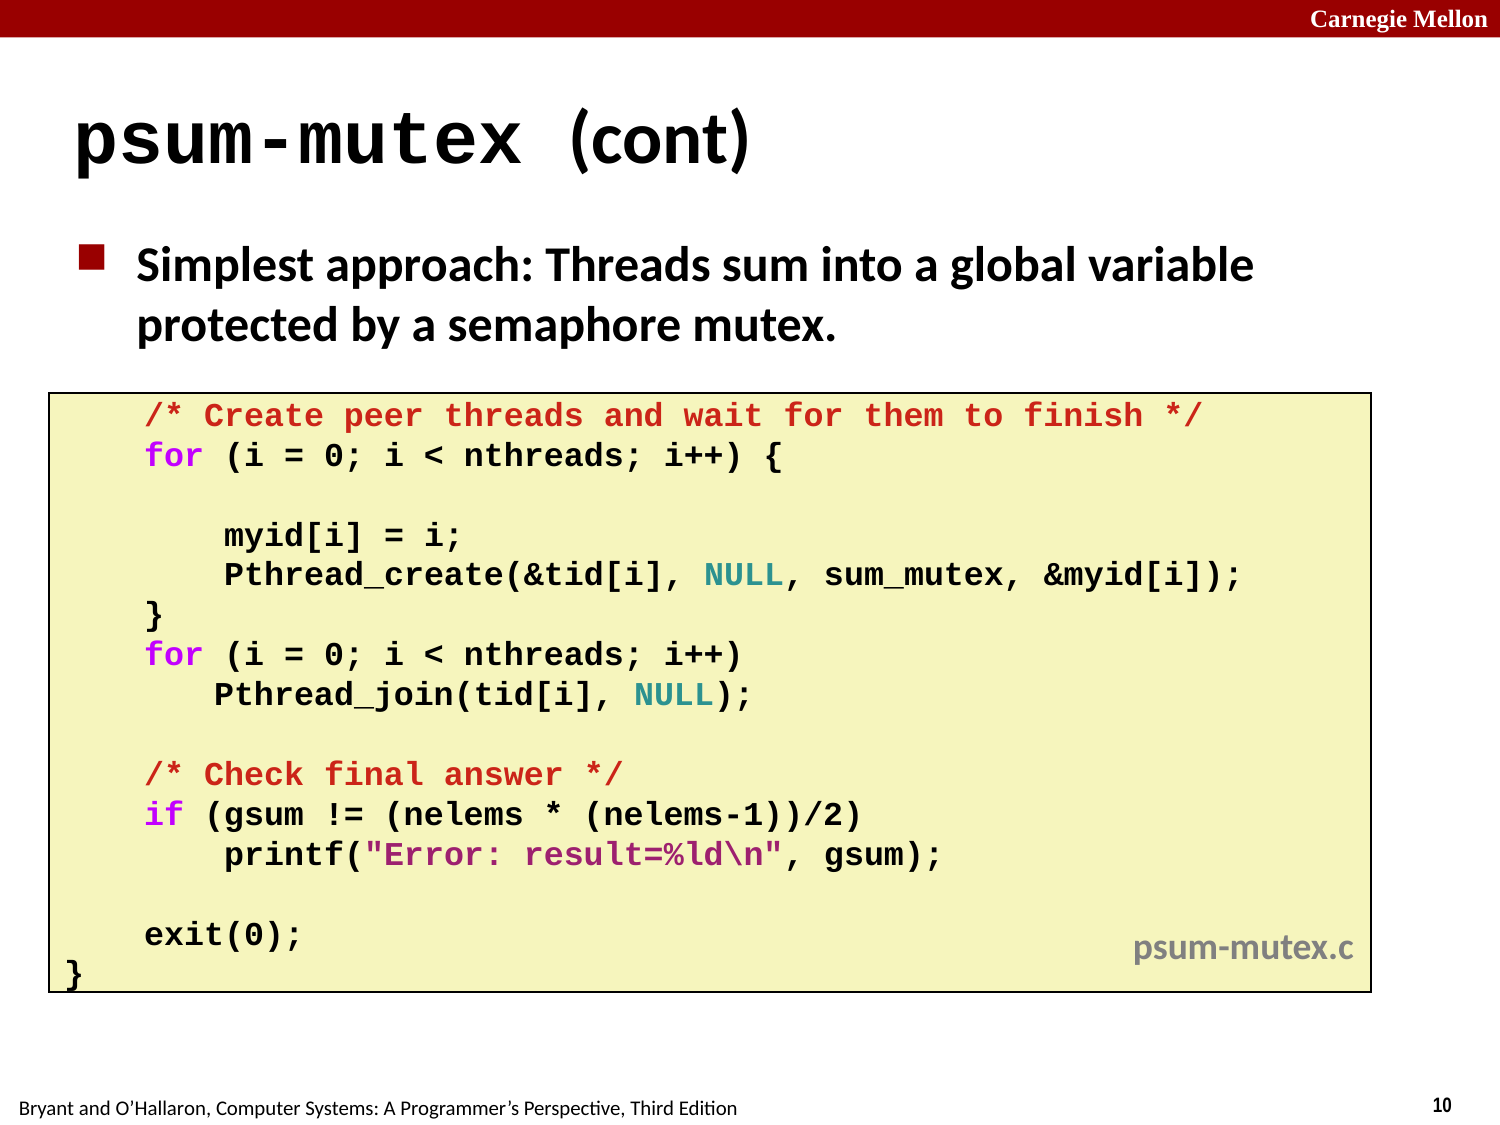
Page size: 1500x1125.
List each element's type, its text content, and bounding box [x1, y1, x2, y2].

list Simplest approach: Threads sum into a global variable protected by a semaphore mutex. [64, 223, 1361, 426]
text_box /* Create peer threads and wait for them to finish */ for (i = 0; i < nthreads; i++) { myid[i] = i; Pthread_create(&tid[i], NULL, sum_mutex, &myid[i]); } for (i = 0; i < nthreads; i++) Pthread_join(tid[i], NULL); /* Check final answer */ if (gsum != (nelems * (nelems-1))/2) printf("Error: result=%ld\n", gsum); exit(0); } [49, 392, 1372, 992]
text_box psum-mutex.c [1118, 914, 1370, 975]
title psum-mutex (cont) [58, 71, 1305, 197]
